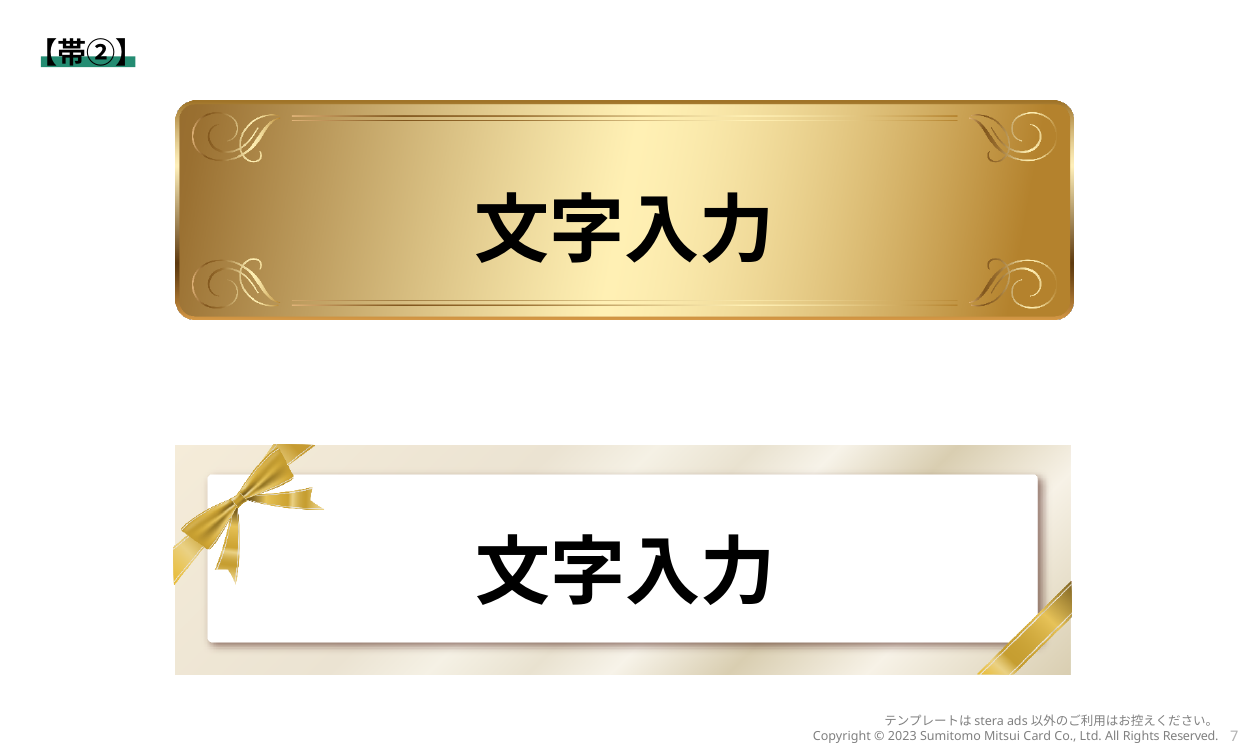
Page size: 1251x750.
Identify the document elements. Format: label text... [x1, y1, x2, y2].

text_box 【帯②】 [13, 26, 162, 77]
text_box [173, 444, 1072, 676]
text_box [175, 100, 1074, 320]
slide_number 6 [951, 726, 1239, 744]
